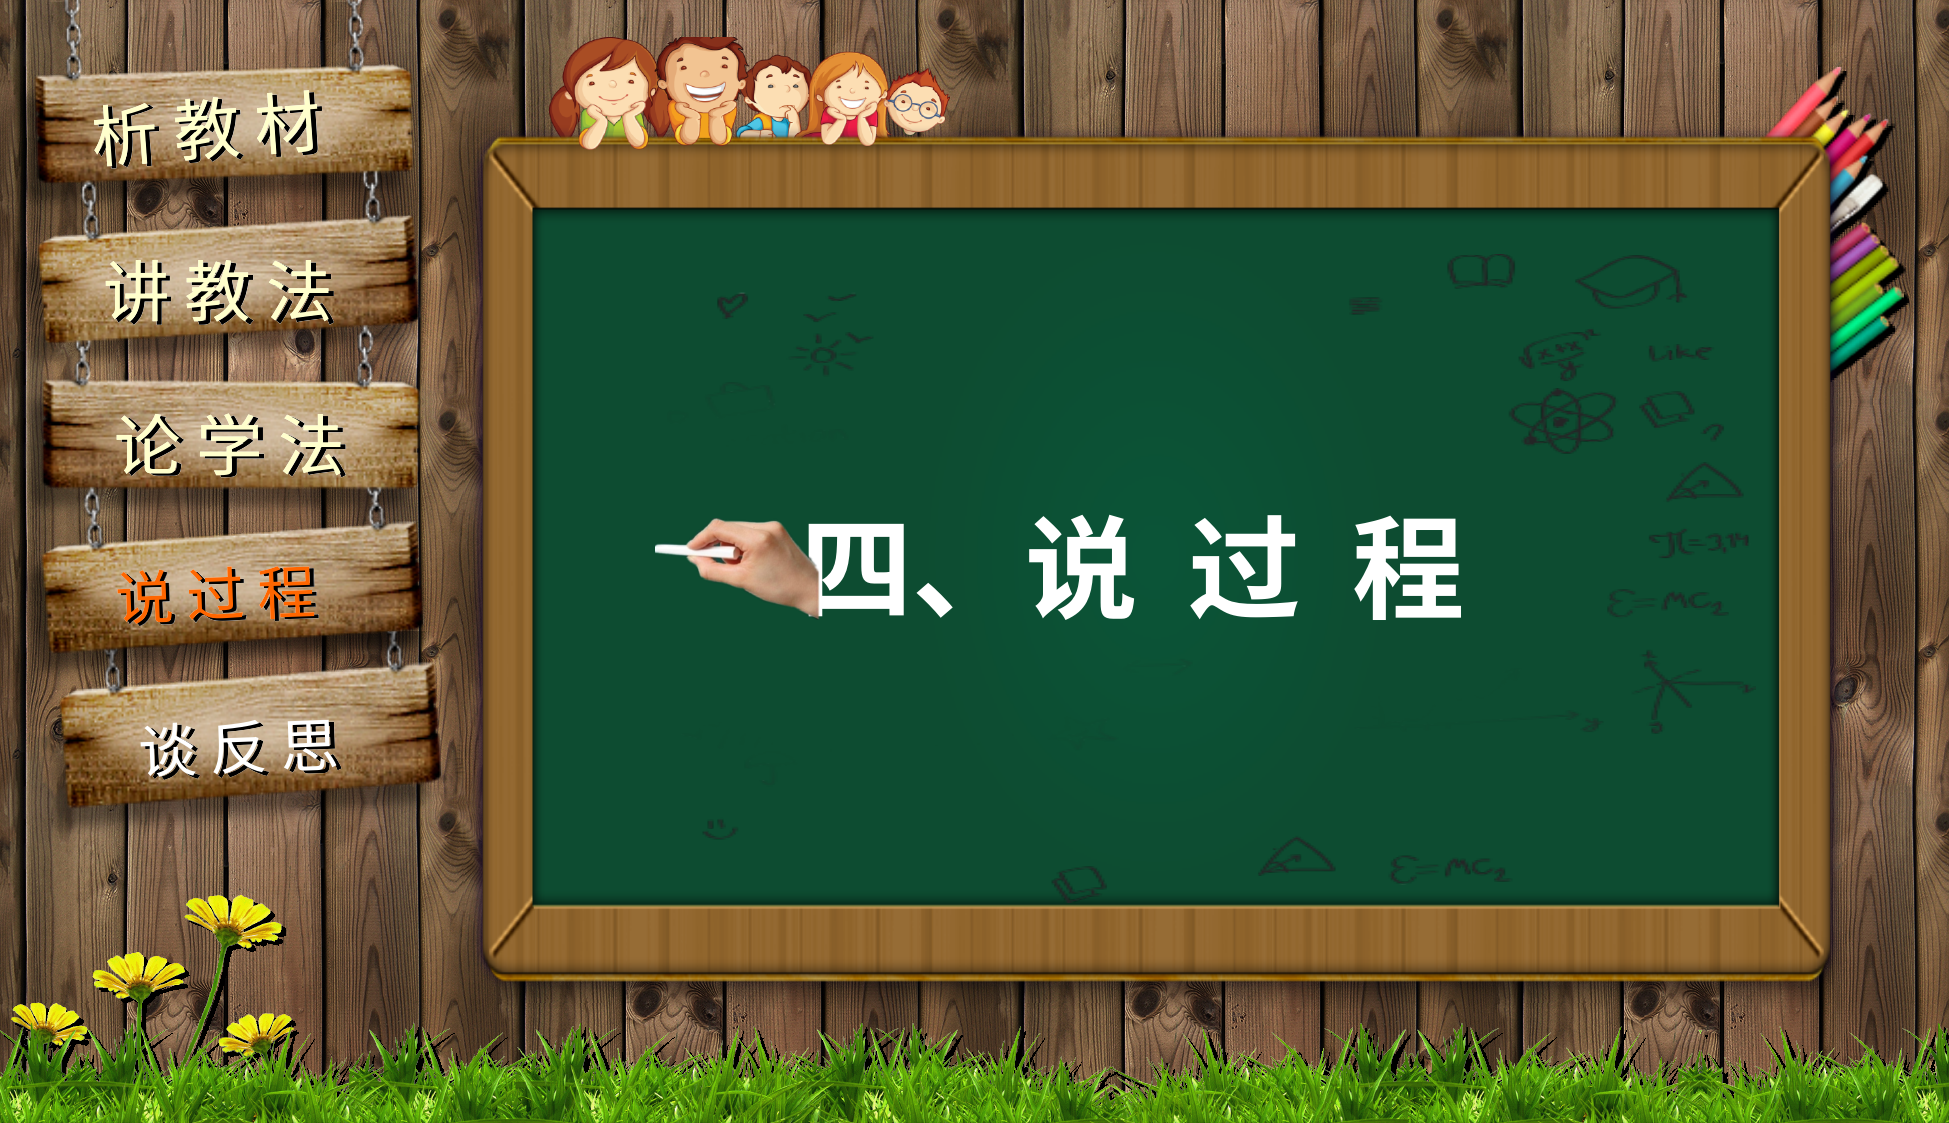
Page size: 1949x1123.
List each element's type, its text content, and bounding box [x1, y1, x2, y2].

text_box 论 学 法 [100, 396, 432, 491]
text_box 析 教 材 [73, 65, 411, 184]
text_box 讲 教 法 [88, 242, 420, 337]
text_box 四、说 过 程 [785, 490, 1660, 641]
text_box 说 过 程 [98, 542, 433, 640]
picture [0, 0, 1949, 1123]
